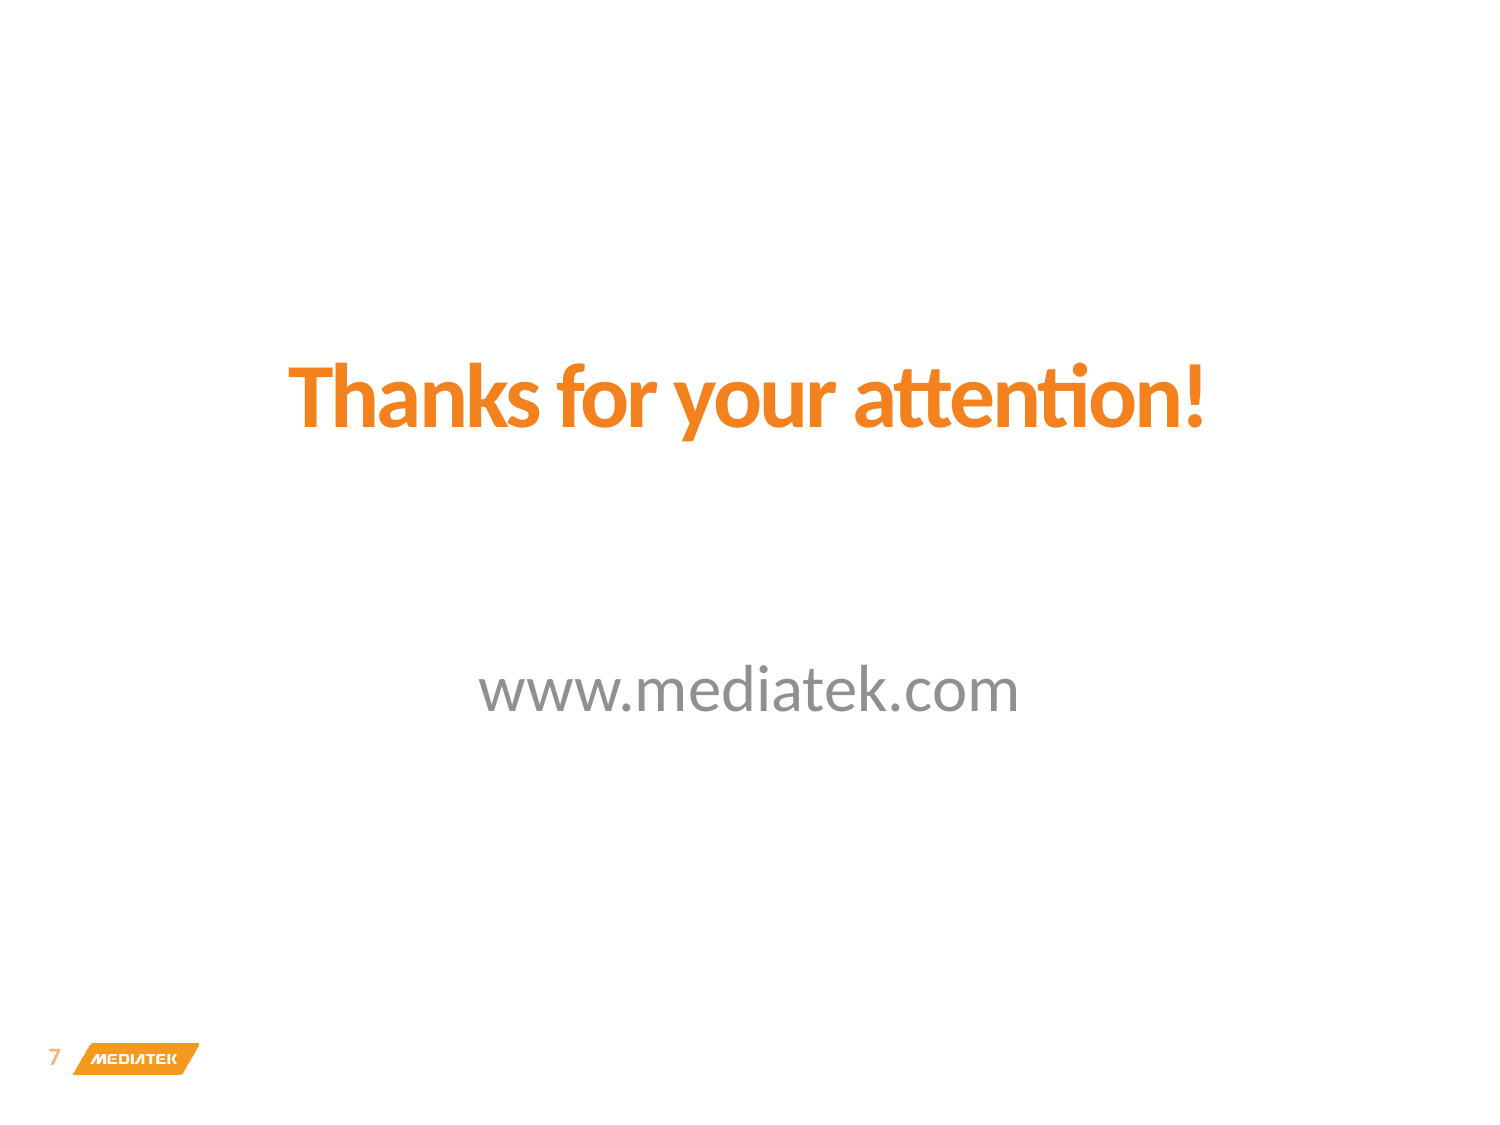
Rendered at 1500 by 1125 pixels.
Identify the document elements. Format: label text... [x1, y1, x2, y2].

subtitle www.mediatek.com [225, 637, 1275, 925]
title Thanks for your attention! [112, 349, 1388, 591]
picture [77, 1043, 199, 1075]
slide_number 7 [0, 1022, 77, 1089]
